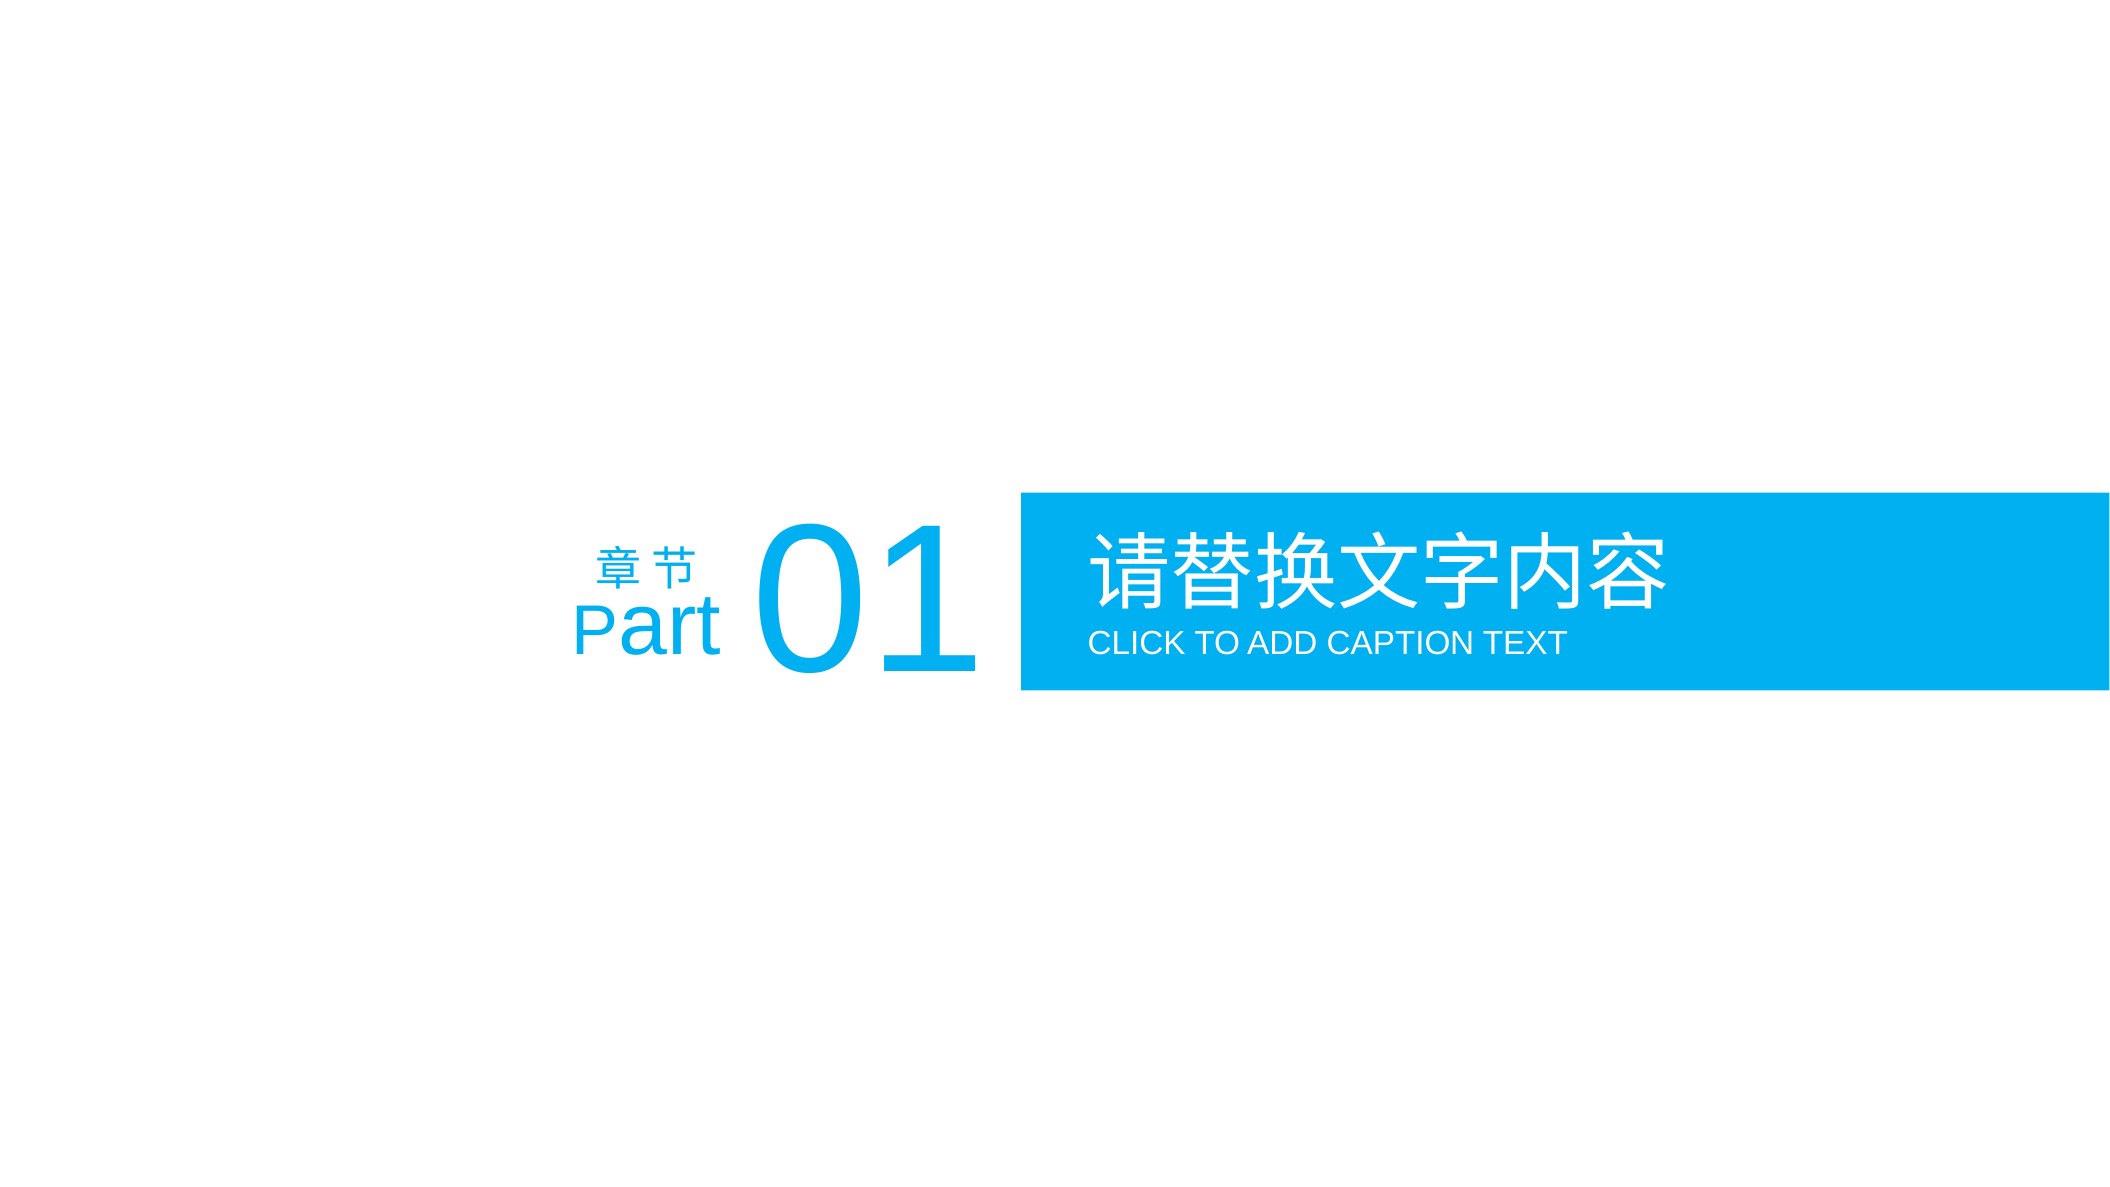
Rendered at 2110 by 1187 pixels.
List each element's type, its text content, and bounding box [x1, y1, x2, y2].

text_box 章 节 [595, 539, 698, 595]
text_box CLICK TO ADD CAPTION TEXT [1087, 625, 1787, 662]
text_box 01 [751, 460, 986, 714]
text_box [1021, 492, 2110, 691]
text_box 请替换文字内容 [1087, 530, 1787, 621]
text_box Part [571, 566, 722, 673]
